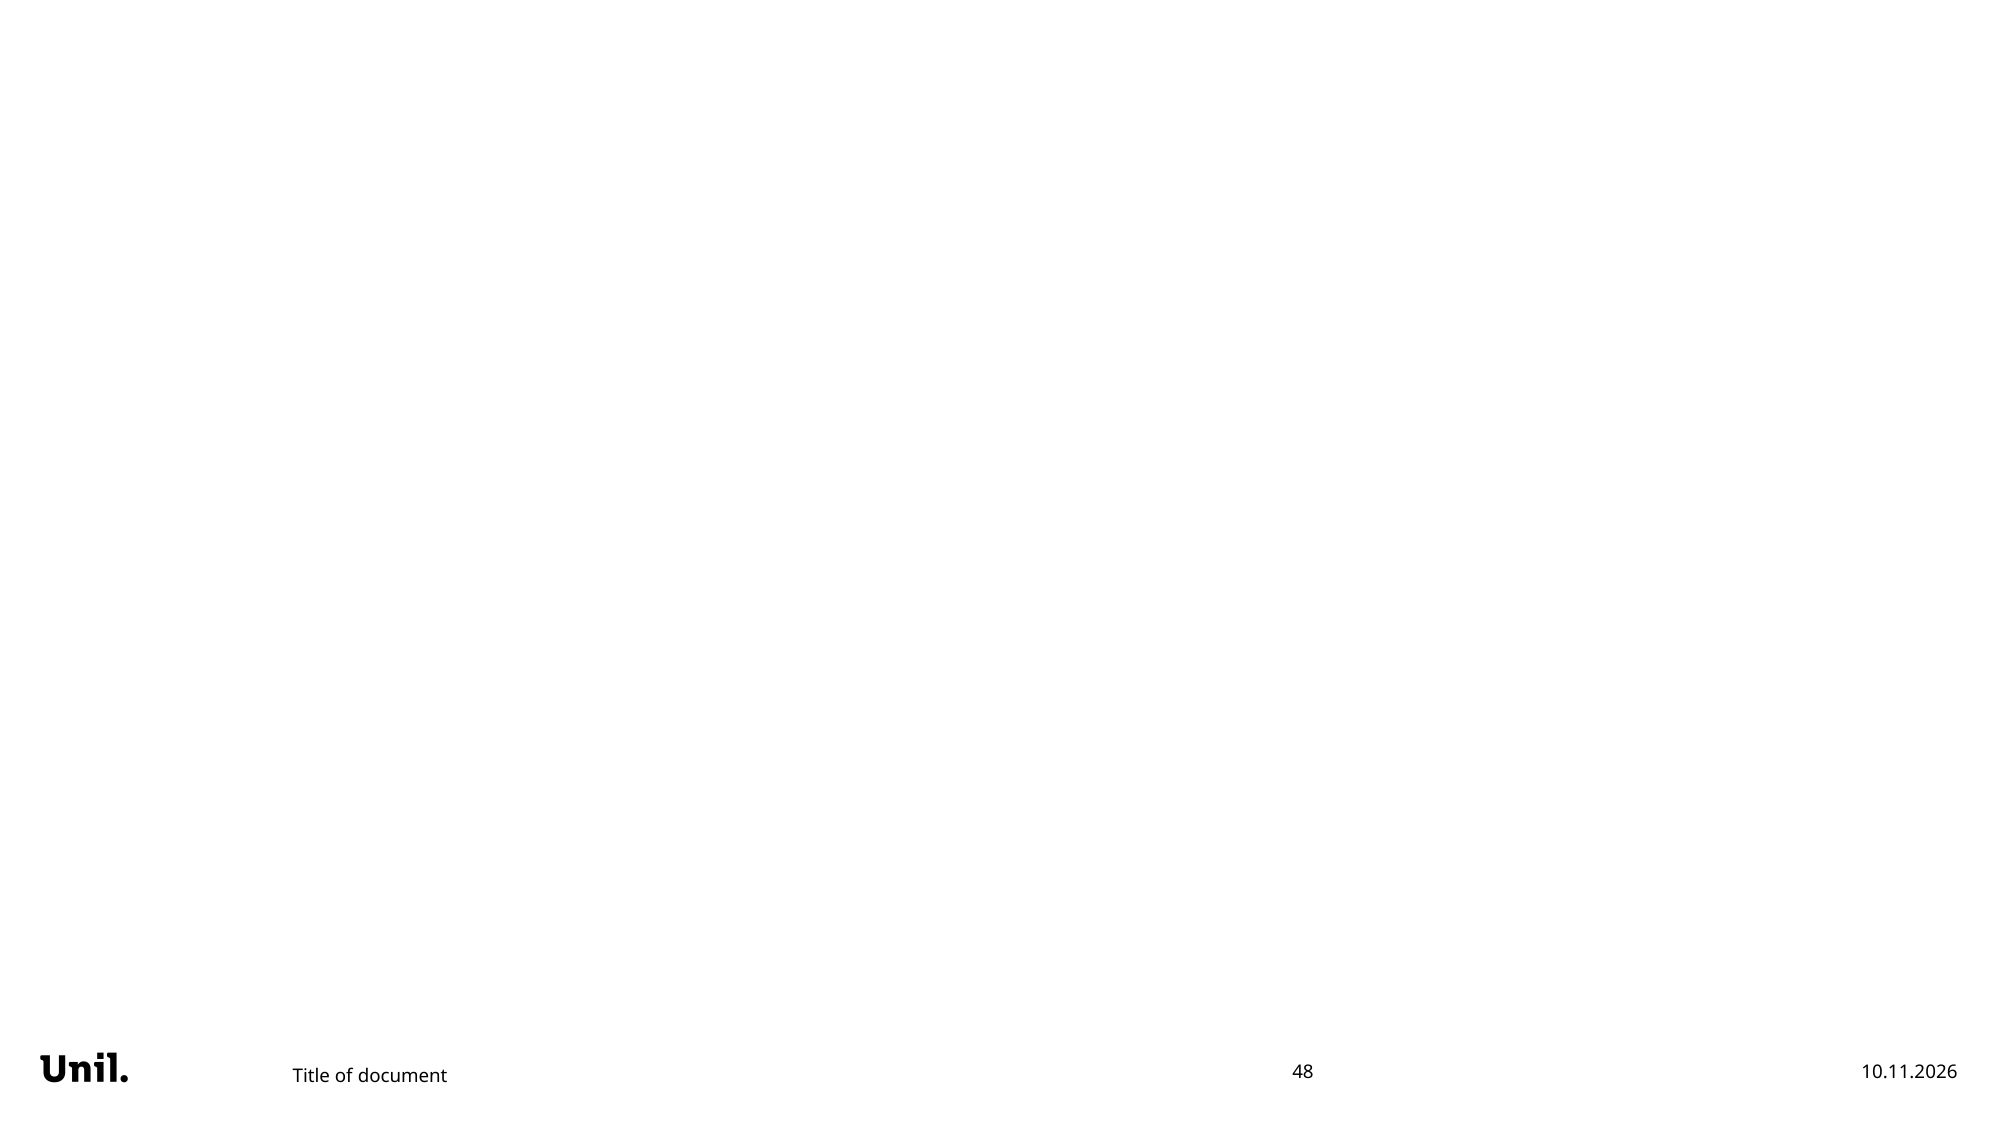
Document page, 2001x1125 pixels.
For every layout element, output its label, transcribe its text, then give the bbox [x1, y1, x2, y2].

slide_number 48 [1250, 1037, 1355, 1086]
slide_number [1789, 1026, 1958, 1086]
footer Title of document [292, 1011, 1048, 1087]
picture [27, 1042, 141, 1095]
